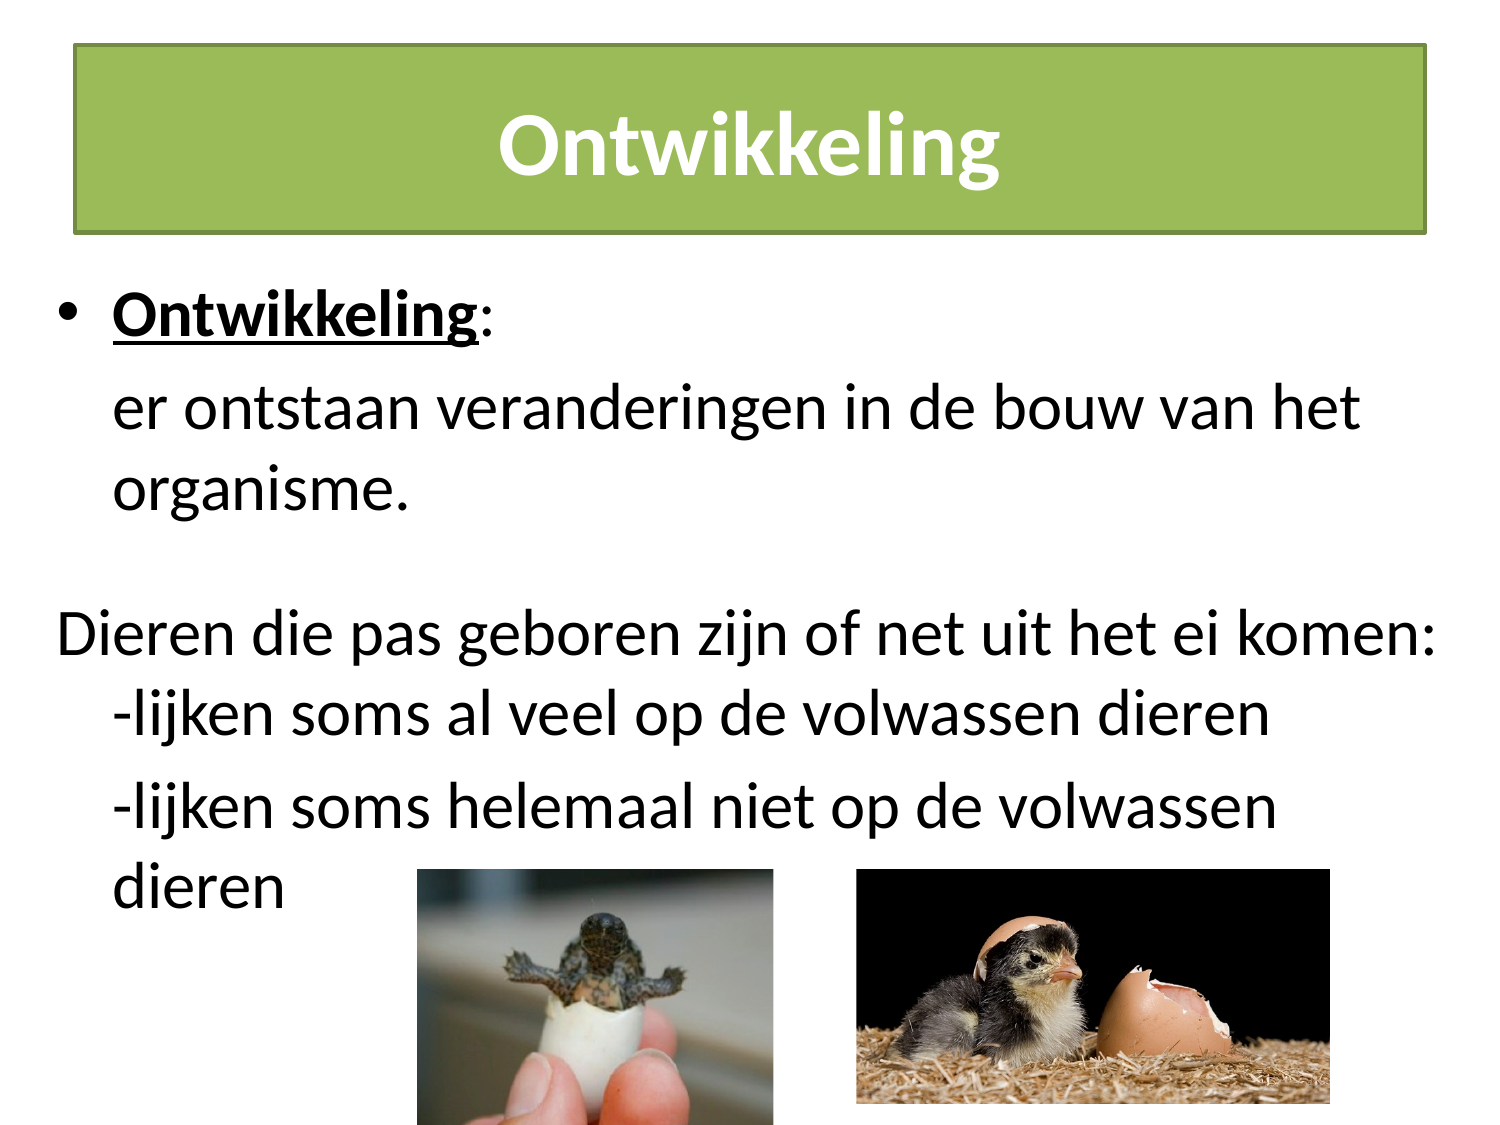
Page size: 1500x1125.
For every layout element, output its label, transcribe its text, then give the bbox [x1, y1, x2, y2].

picture [416, 869, 774, 1125]
list Ontwikkeling: er ontstaan veranderingen in de bouw van het organisme. Dieren die pas geboren zijn of net uit het ei komen: -lijken soms al veel op de volwassen dieren -lijken soms helemaal niet op de volwassen dieren [41, 262, 1459, 1005]
title Ontwikkeling [73, 43, 1427, 235]
picture [856, 869, 1331, 1104]
